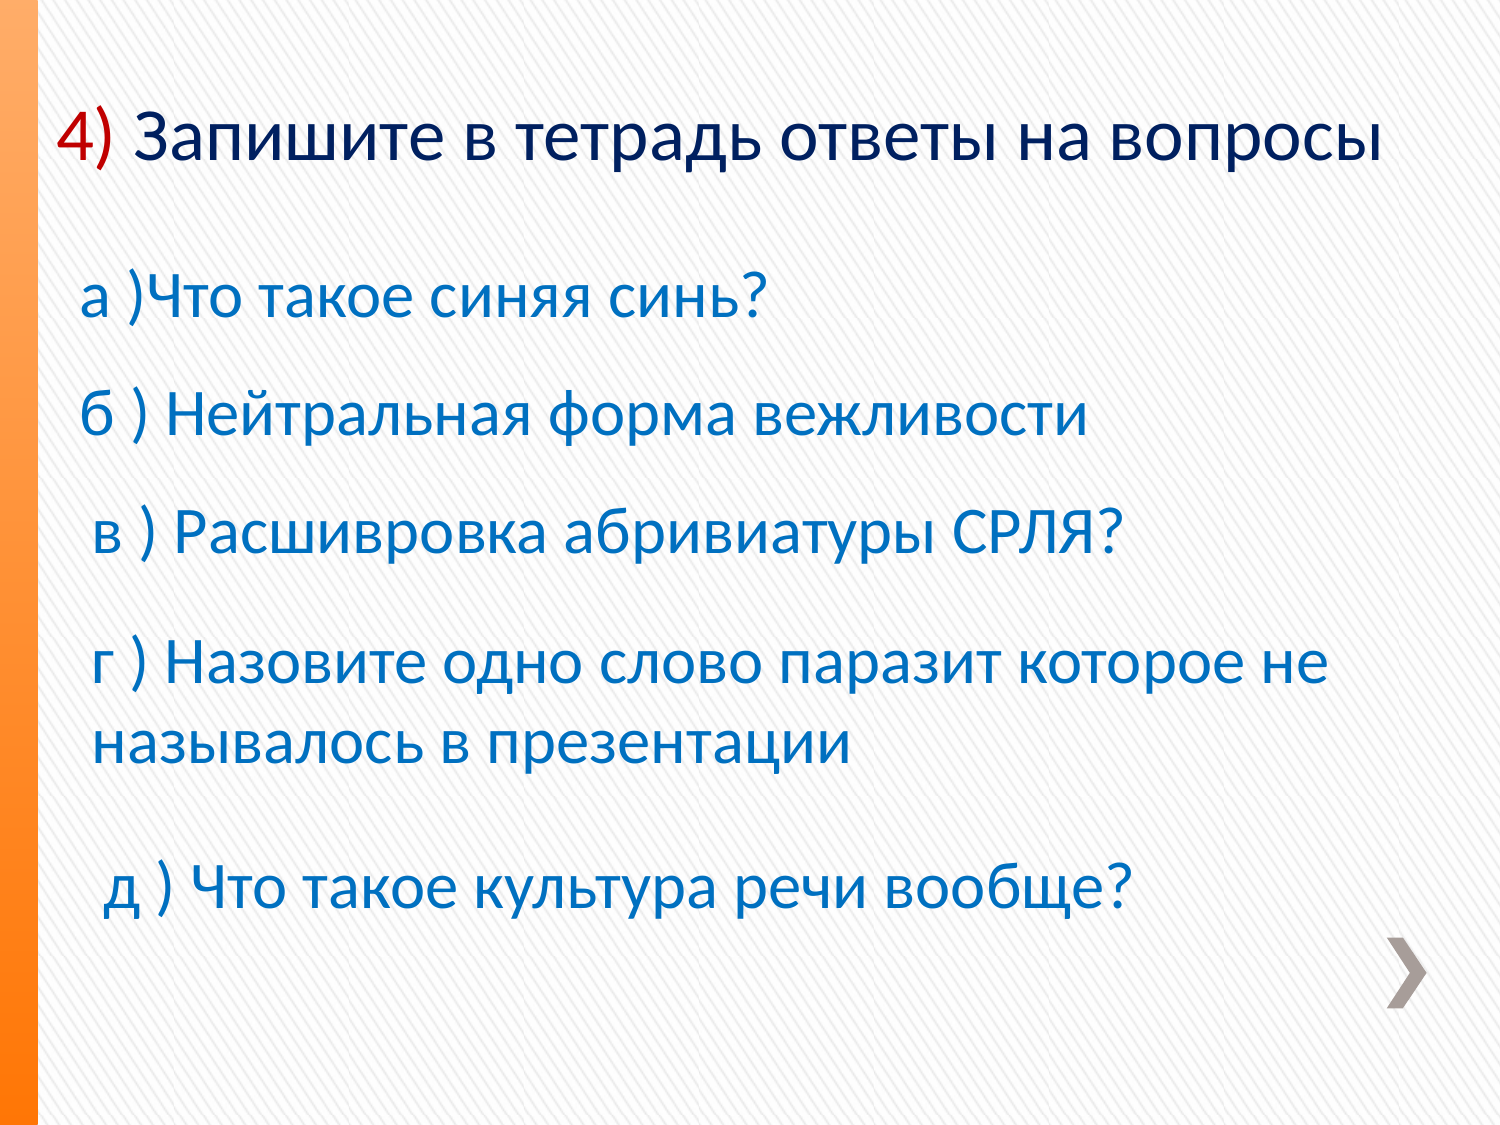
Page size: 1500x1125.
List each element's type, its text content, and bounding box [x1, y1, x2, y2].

text_box 4) Запишите в тетрадь ответы на вопросы [41, 78, 1500, 183]
text_box в ) Расшивровка абривиатуры СРЛЯ? [76, 479, 1306, 575]
text_box а )Что такое синяя синь? [64, 243, 1412, 339]
text_box б ) Нейтральная форма вежливости [64, 361, 1341, 457]
text_box г ) Назовите одно слово паразит которое не называлось в презентации [76, 609, 1500, 785]
text_box д ) Что такое культура речи вообще? [88, 834, 1400, 929]
